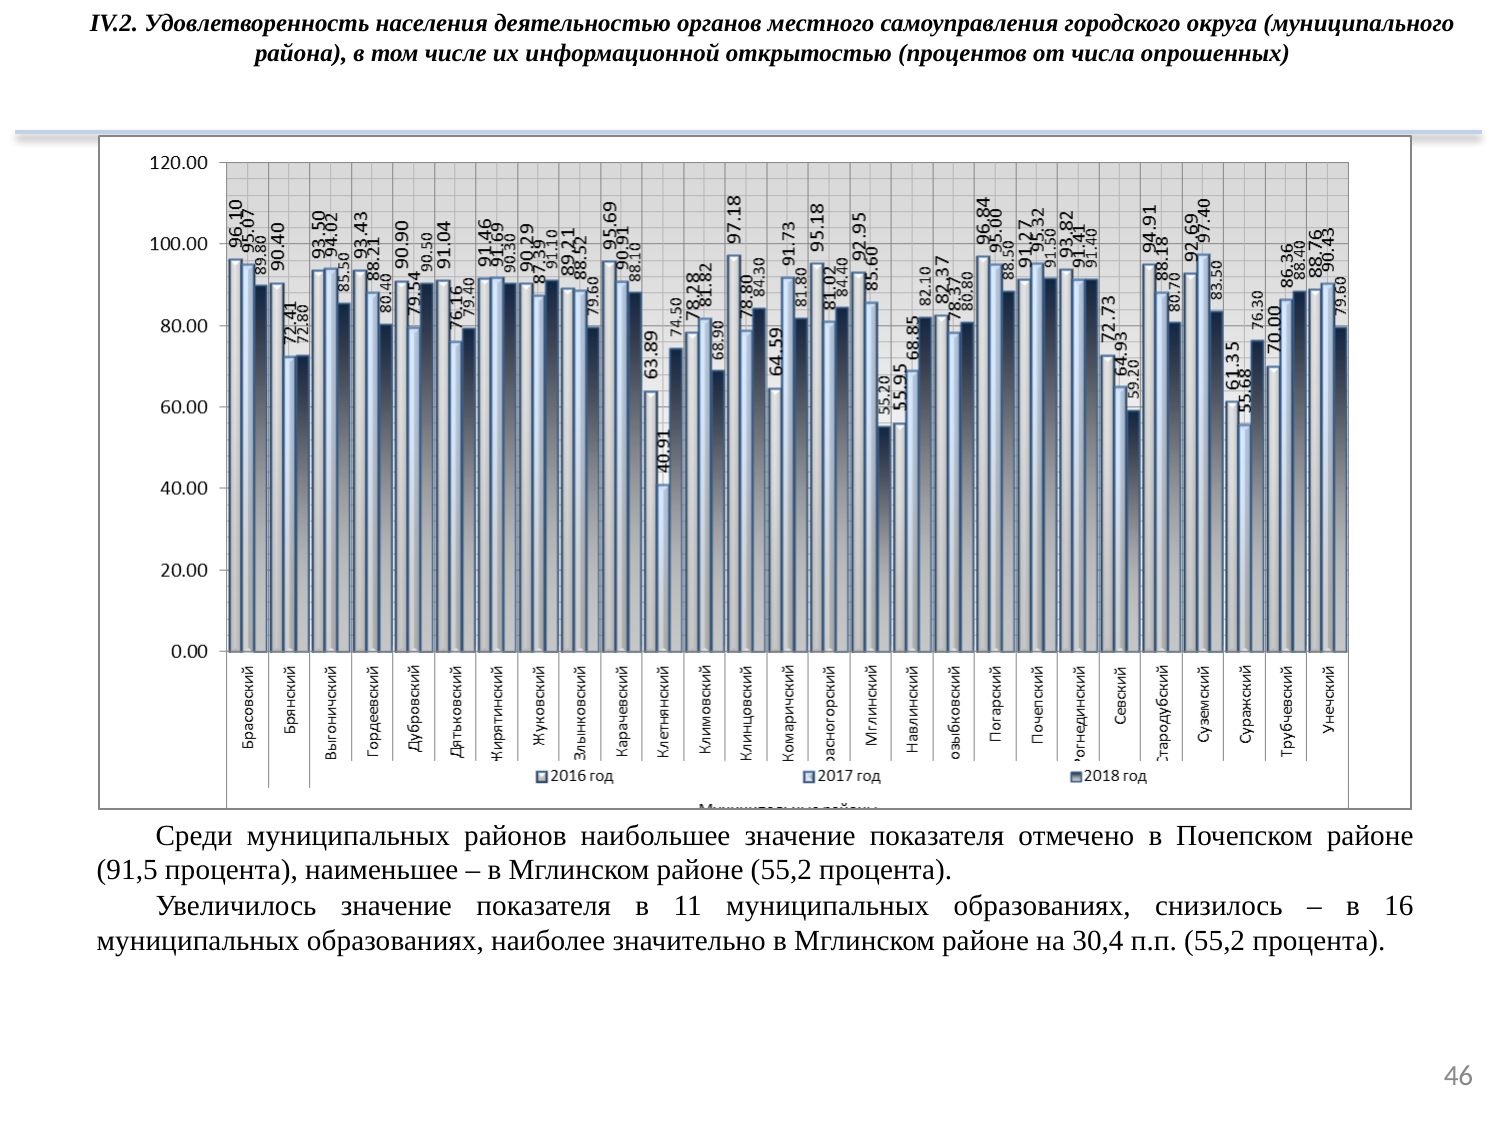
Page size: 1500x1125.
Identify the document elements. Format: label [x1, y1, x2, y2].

text_box [1399, 1034, 1488, 1113]
text_box [52, 0, 1494, 74]
text_box [15, 128, 1483, 999]
